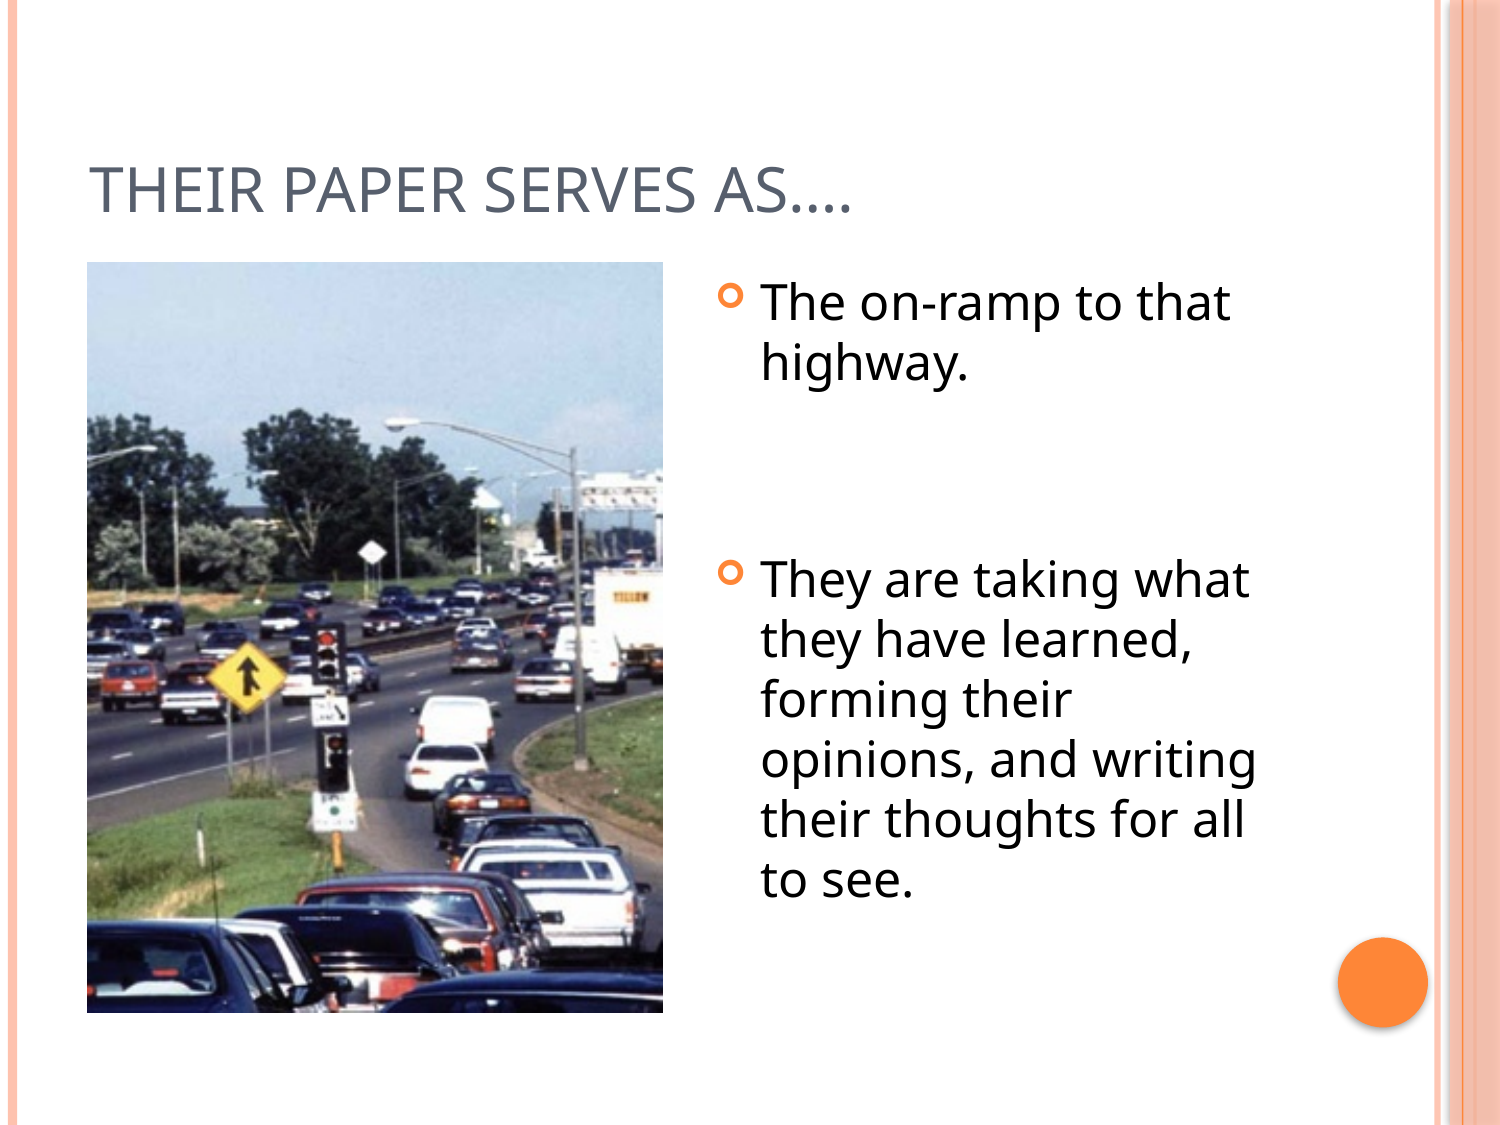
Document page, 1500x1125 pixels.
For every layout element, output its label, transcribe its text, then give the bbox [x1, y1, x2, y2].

list The on-ramp to that highway. They are taking what they have learned, forming their opinions, and writing their thoughts for all to see. [700, 262, 1301, 1013]
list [86, 261, 664, 1013]
title Their paper serves as…. [75, 45, 1300, 233]
